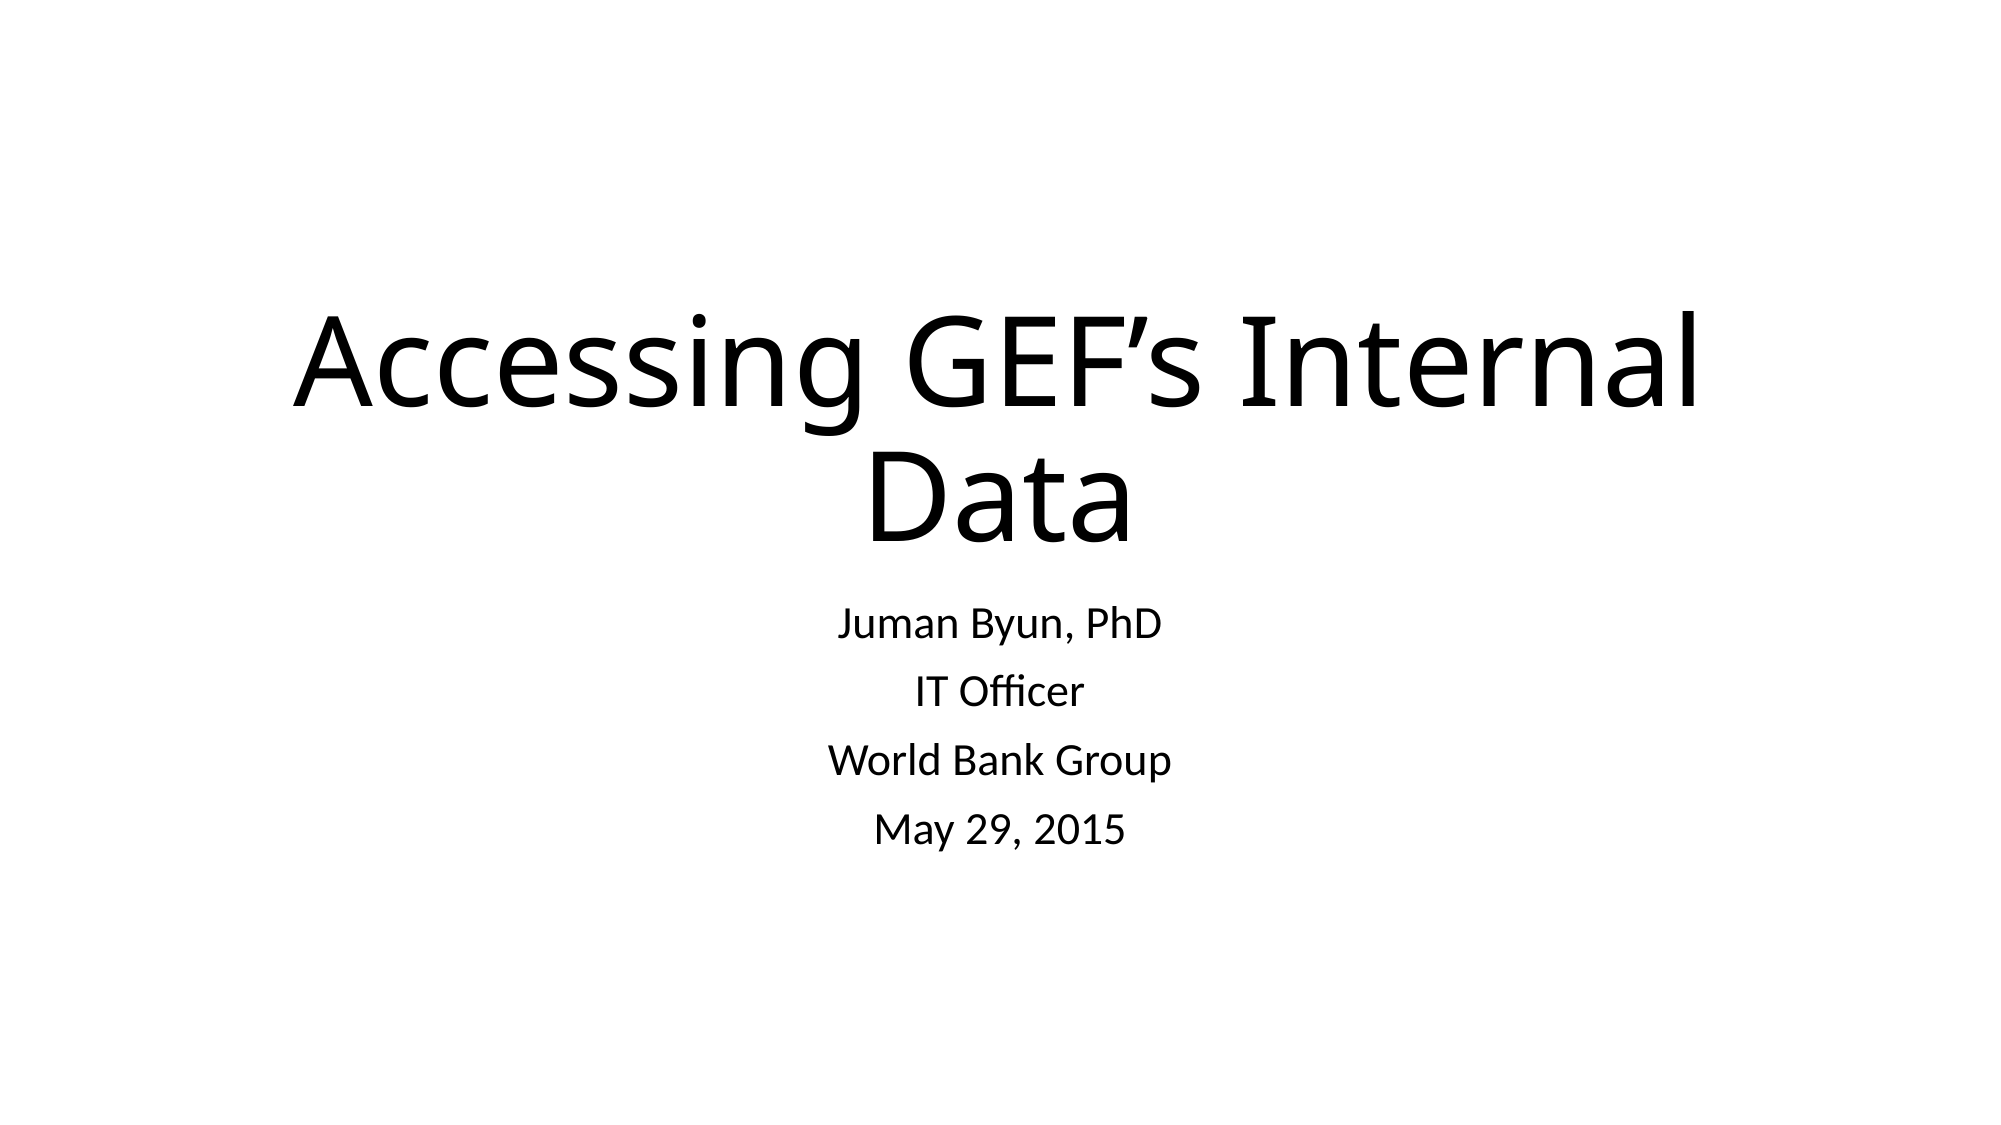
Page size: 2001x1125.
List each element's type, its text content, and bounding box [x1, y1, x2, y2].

title Accessing GEF’s Internal Data [249, 184, 1750, 576]
subtitle Juman Byun, PhD IT Officer World Bank Group May 29, 2015 [249, 590, 1750, 863]
